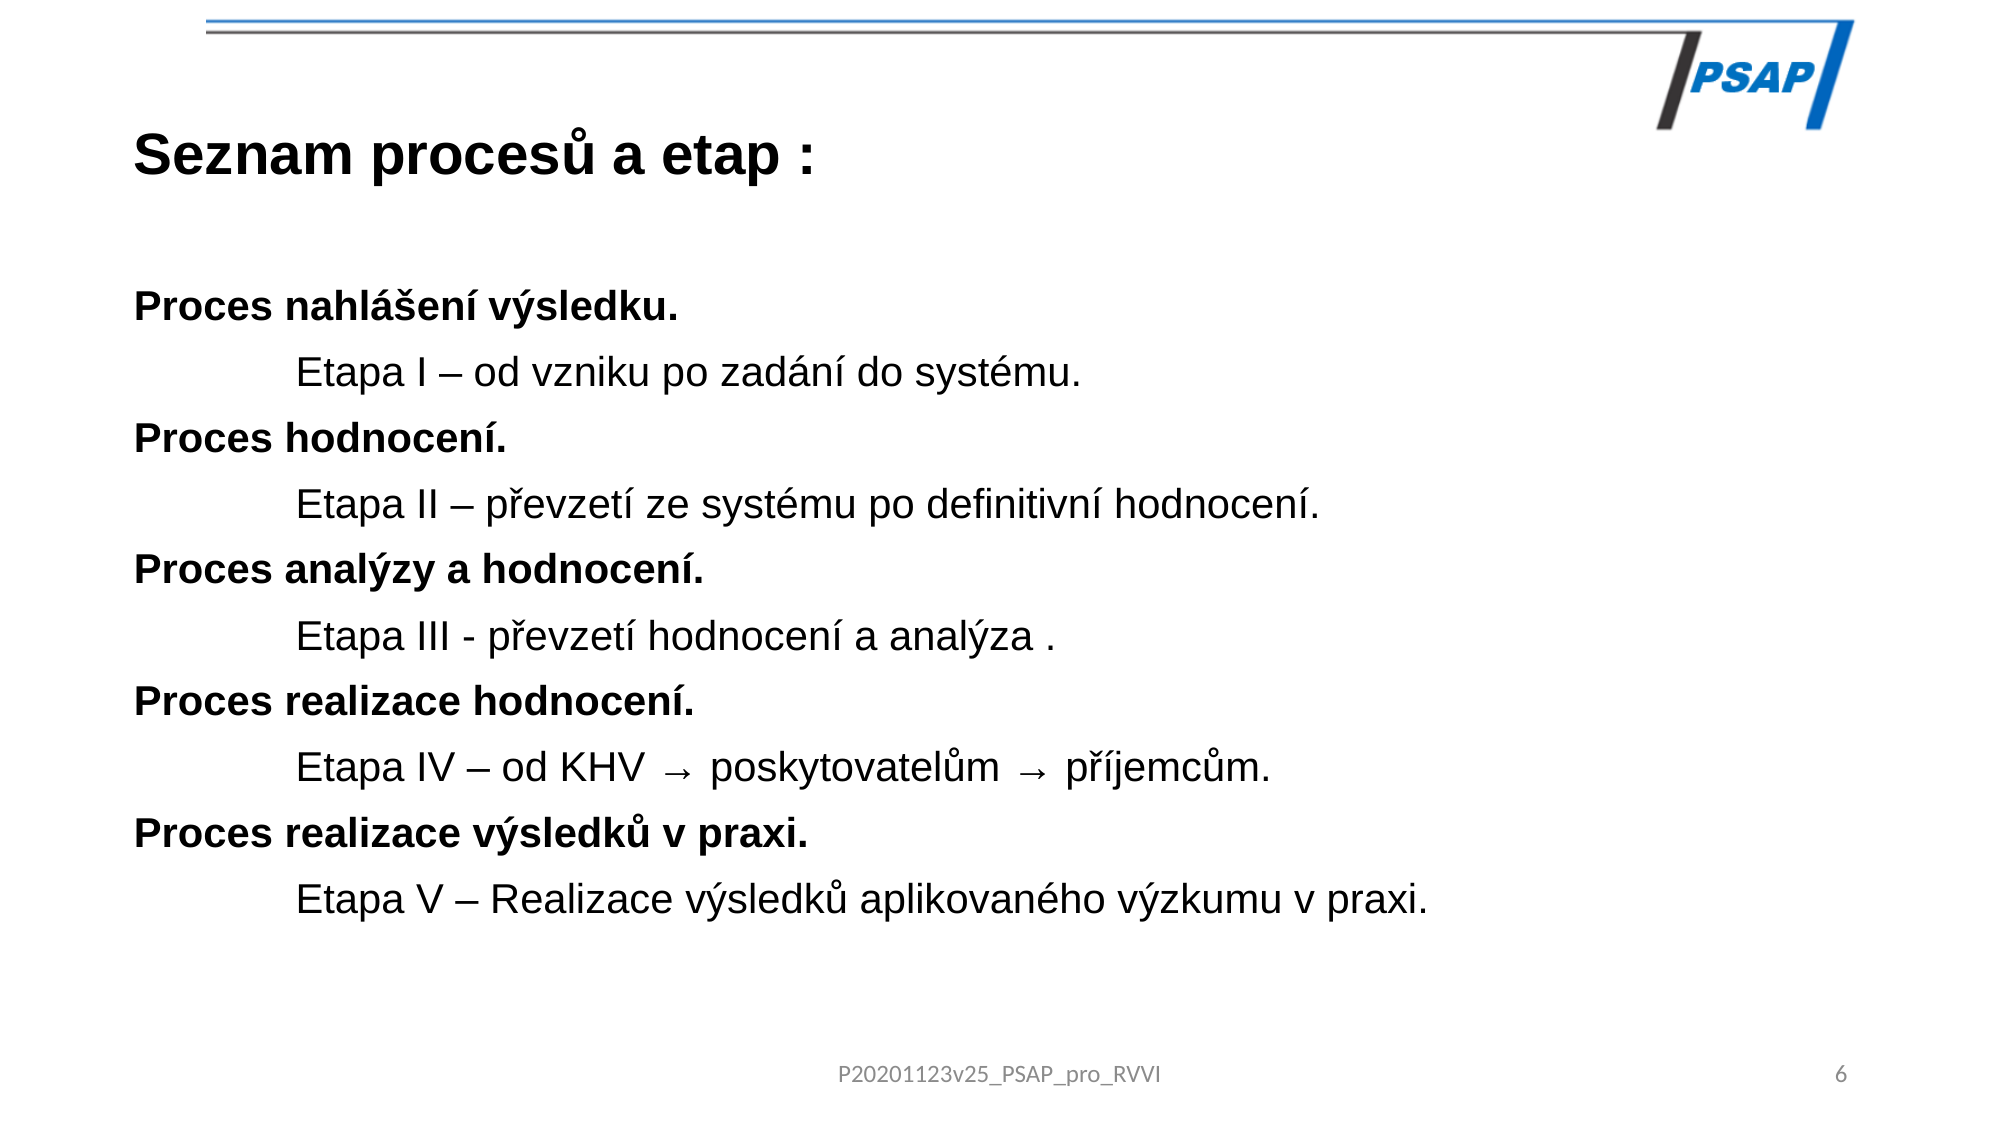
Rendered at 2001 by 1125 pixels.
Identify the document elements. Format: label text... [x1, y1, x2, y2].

footer P20201123v25_PSAP_pro_RVVI [662, 1042, 1338, 1103]
slide_number 6 [1412, 1042, 1863, 1103]
list Proces nahlášení výsledku. Etapa I – od vzniku po zadání do systému. Proces hodnocení. Etapa II – převzetí ze systému po definitivní hodnocení. Proces analýzy a hodnocení. Etapa III - převzetí hodnocení a analýza . Proces realizace hodnocení. Etapa IV – od KHV → poskytovatelům → příjemcům. Proces realizace výsledků v praxi. Etapa V – Realizace výsledků aplikovaného výzkumu v praxi. [119, 277, 1863, 991]
text_box Seznam procesů a etap : [118, 109, 1154, 194]
picture [206, 0, 1863, 142]
